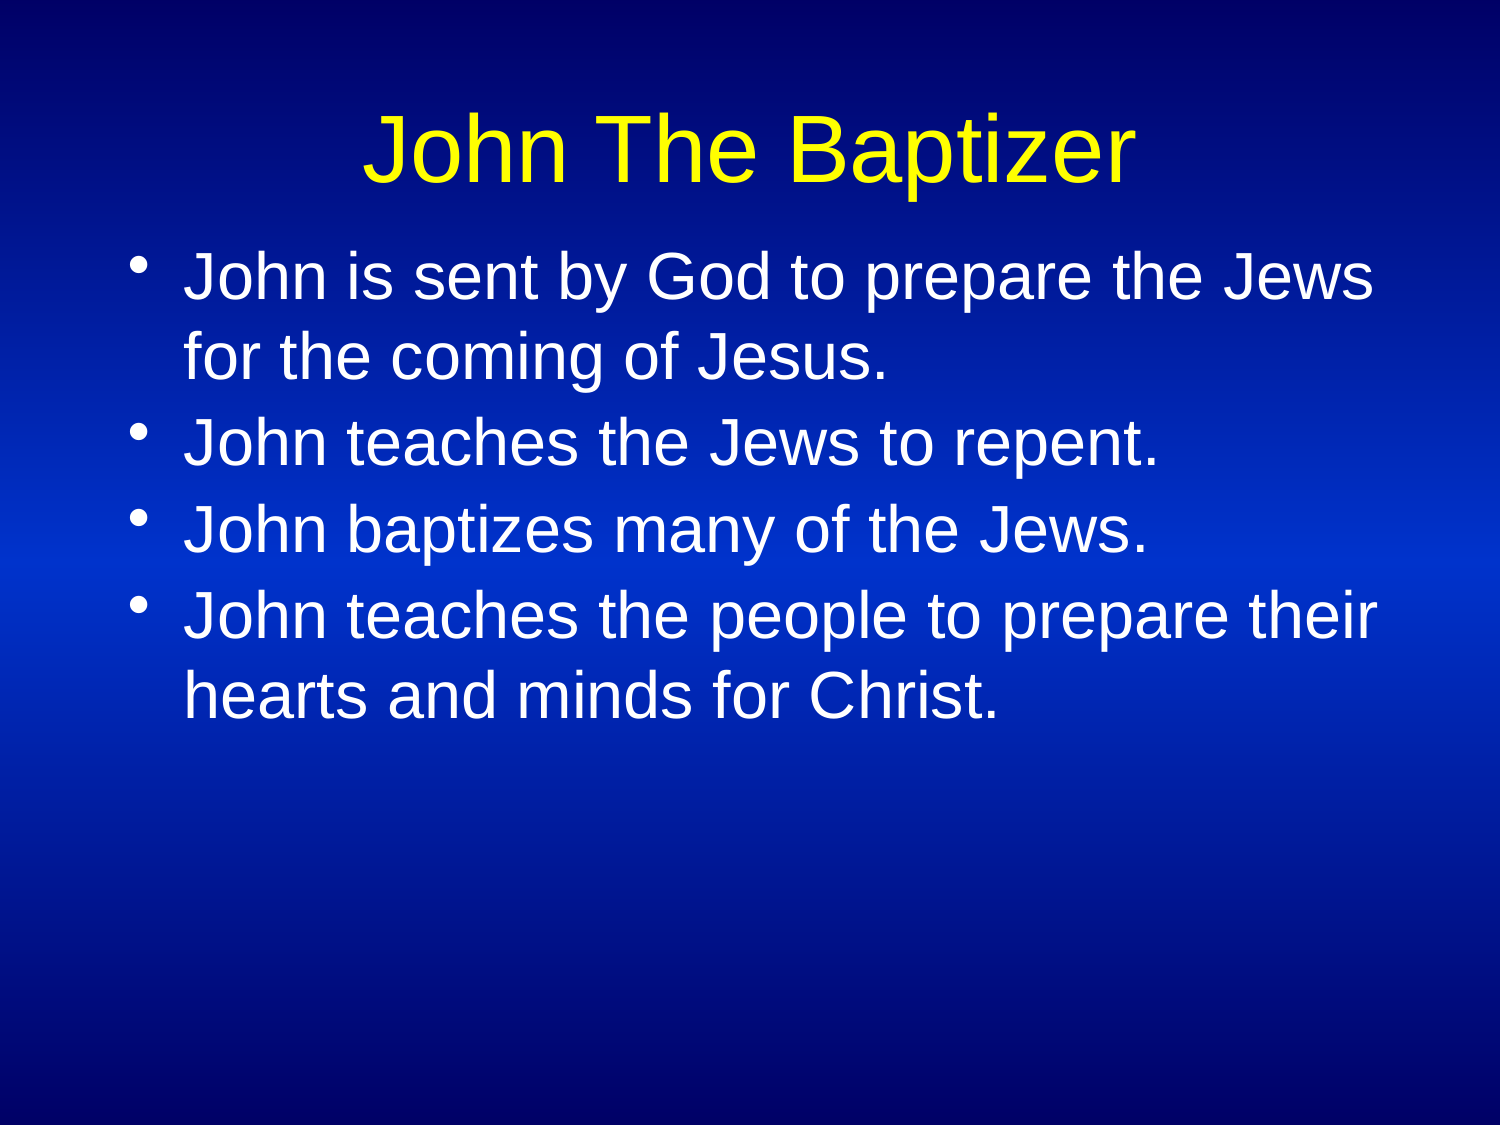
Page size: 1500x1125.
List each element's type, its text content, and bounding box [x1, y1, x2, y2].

list John is sent by God to prepare the Jews for the coming of Jesus. John teaches the Jews to repent. John baptizes many of the Jews. John teaches the people to prepare their hearts and minds for Christ. [112, 224, 1438, 913]
title John The Baptizer [37, 50, 1463, 238]
